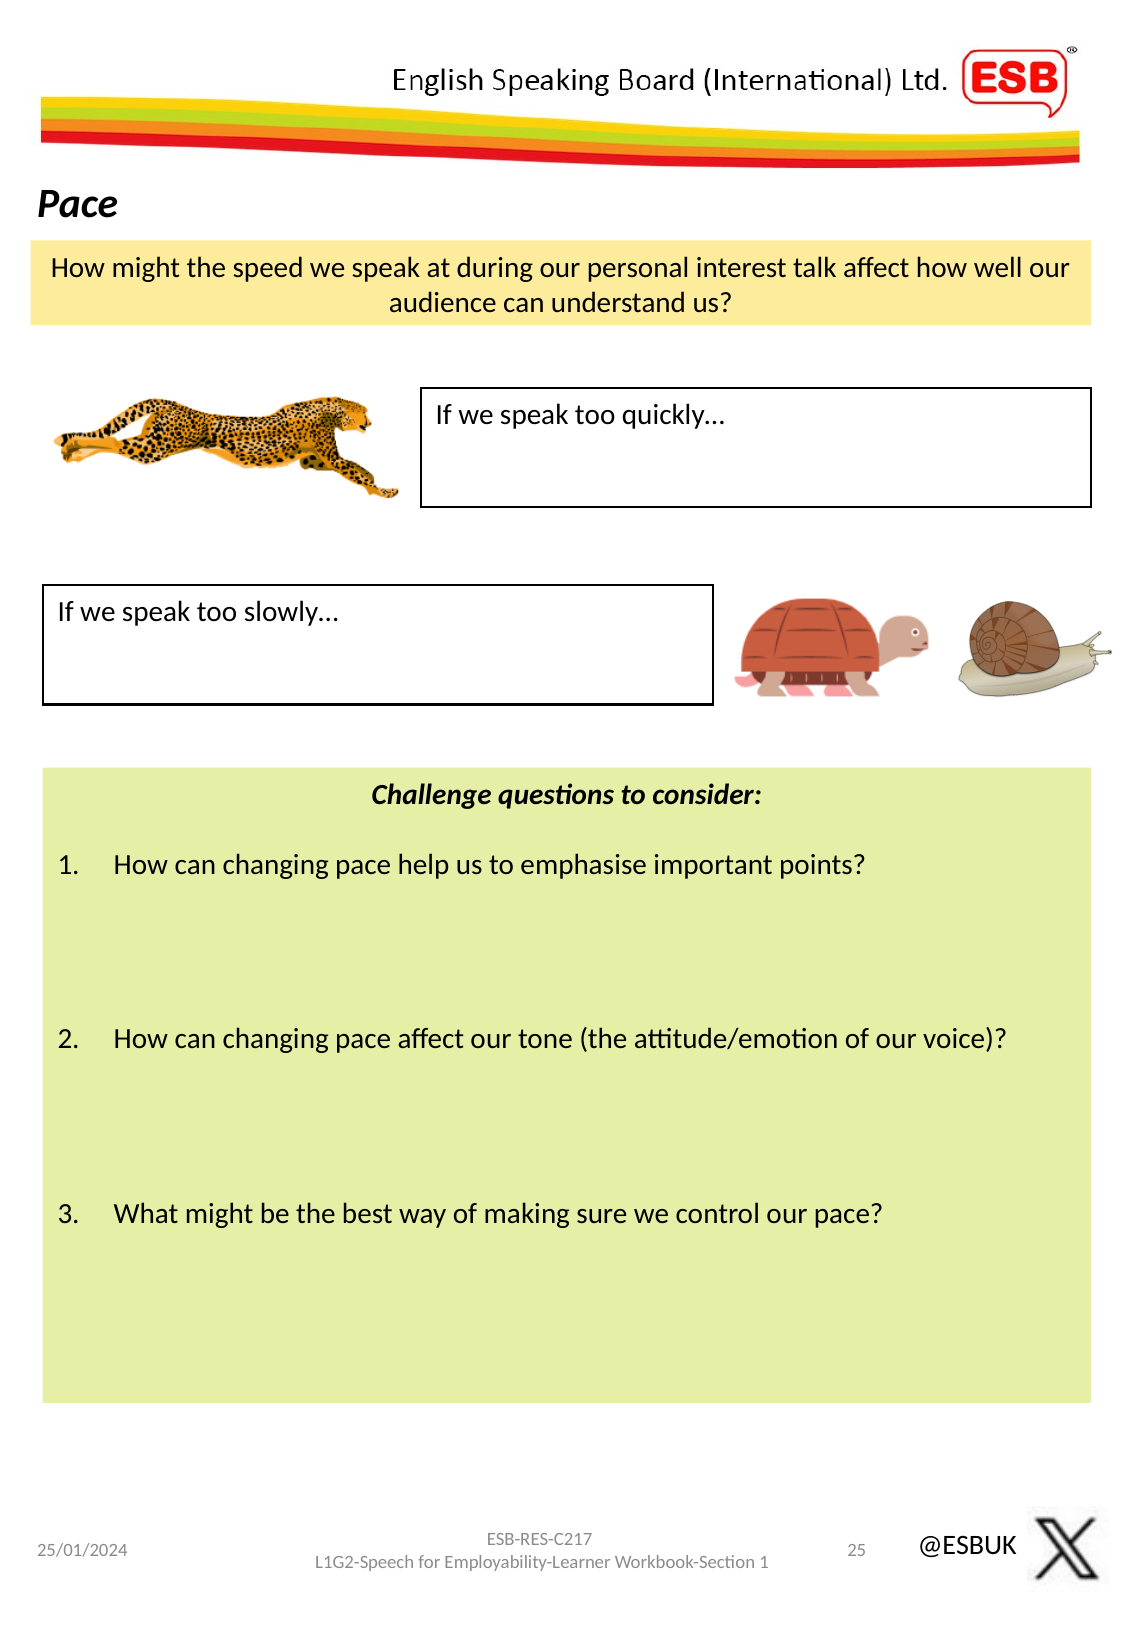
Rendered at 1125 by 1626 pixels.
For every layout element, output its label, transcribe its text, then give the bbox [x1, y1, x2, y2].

slide_number 25 [697, 1506, 882, 1593]
text_box How might the speed we speak at during our personal interest talk affect how well our audience can understand us? [30, 240, 1092, 326]
text_box Pace [22, 139, 1028, 269]
picture [1027, 1506, 1111, 1593]
picture [28, 374, 417, 517]
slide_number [22, 1506, 276, 1593]
picture [948, 584, 1119, 707]
footer ESB-RES-C217 L1G2-Speech for Employability-Learner Workbook-Section 1 [296, 1506, 697, 1593]
picture [727, 591, 935, 707]
picture [0, 1, 1125, 234]
text_box If we speak too slowly… [42, 584, 714, 706]
text_box Challenge questions to consider: How can changing pace help us to emphasise important points? How can changing pace affect our tone (the attitude/emotion of our voice)? What might be the best way of making sure we control our pace? [42, 767, 1092, 1404]
text_box If we speak too quickly… [420, 387, 1092, 508]
